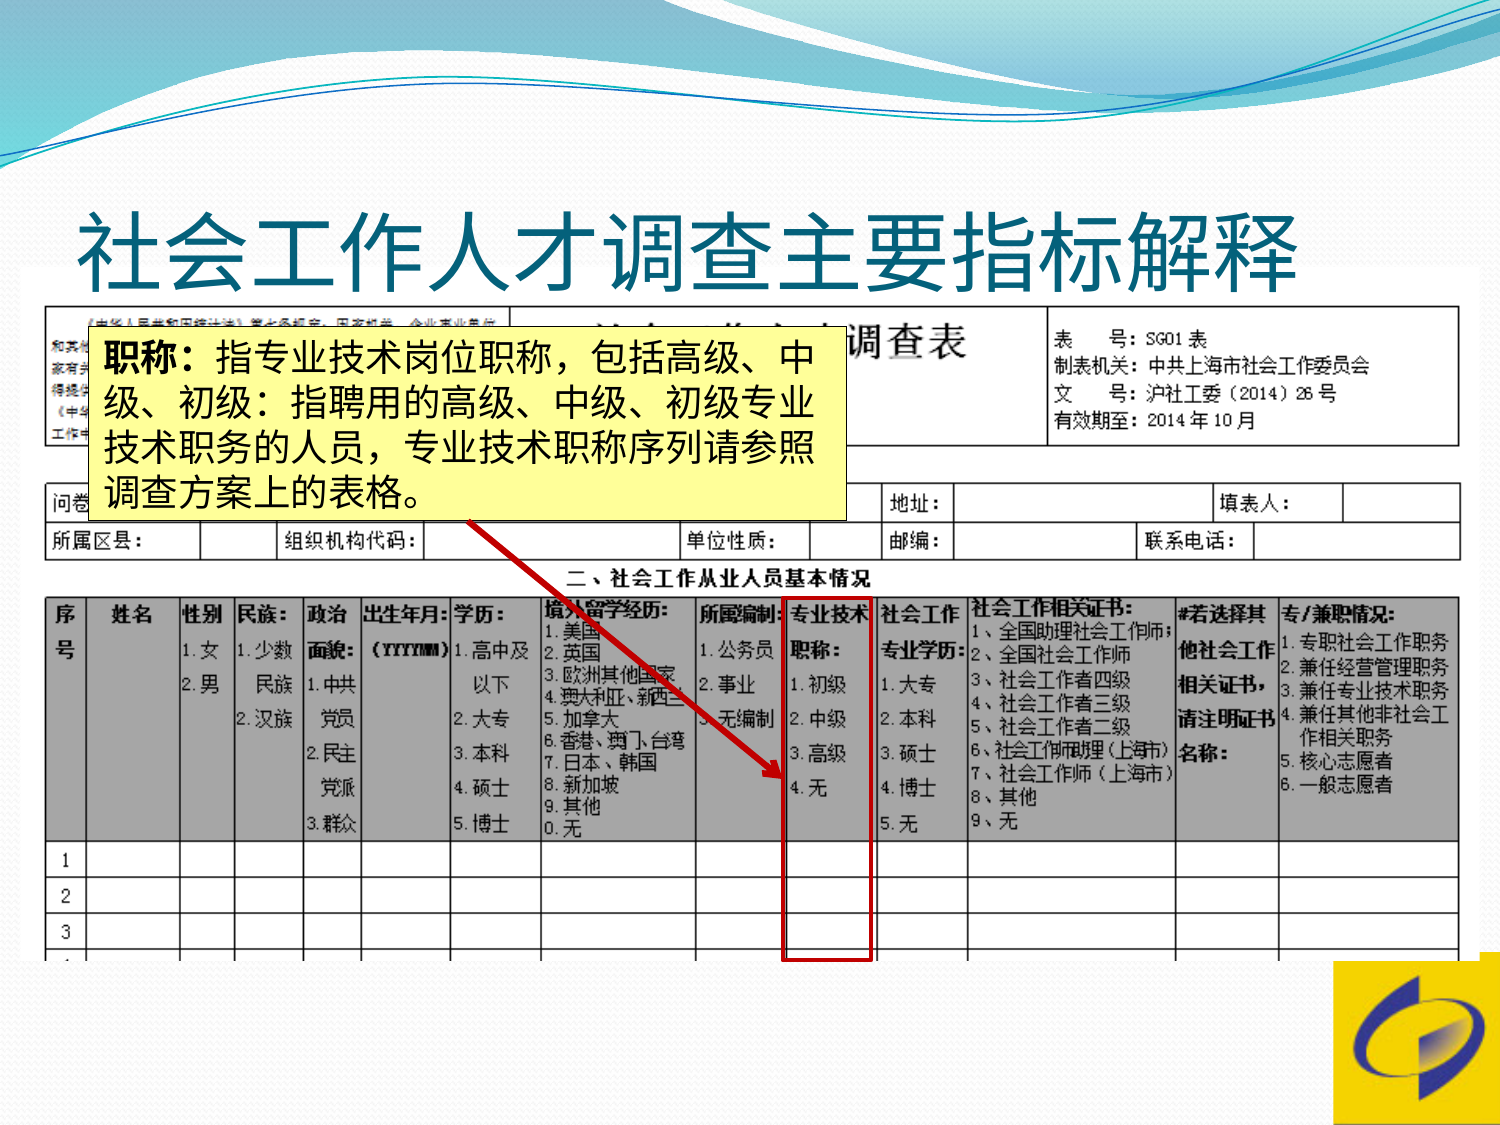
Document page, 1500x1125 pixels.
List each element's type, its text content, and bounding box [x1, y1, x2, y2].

picture [1153, 272, 1160, 285]
title 社会工作人才调查主要指标解释 [75, 115, 1425, 266]
picture [189, 266, 223, 281]
picture [650, 266, 663, 272]
picture [891, 266, 919, 276]
picture [19, 266, 1480, 961]
picture [623, 266, 632, 274]
picture [1333, 952, 1500, 1125]
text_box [467, 522, 783, 780]
picture [713, 266, 748, 273]
picture [995, 274, 1023, 282]
